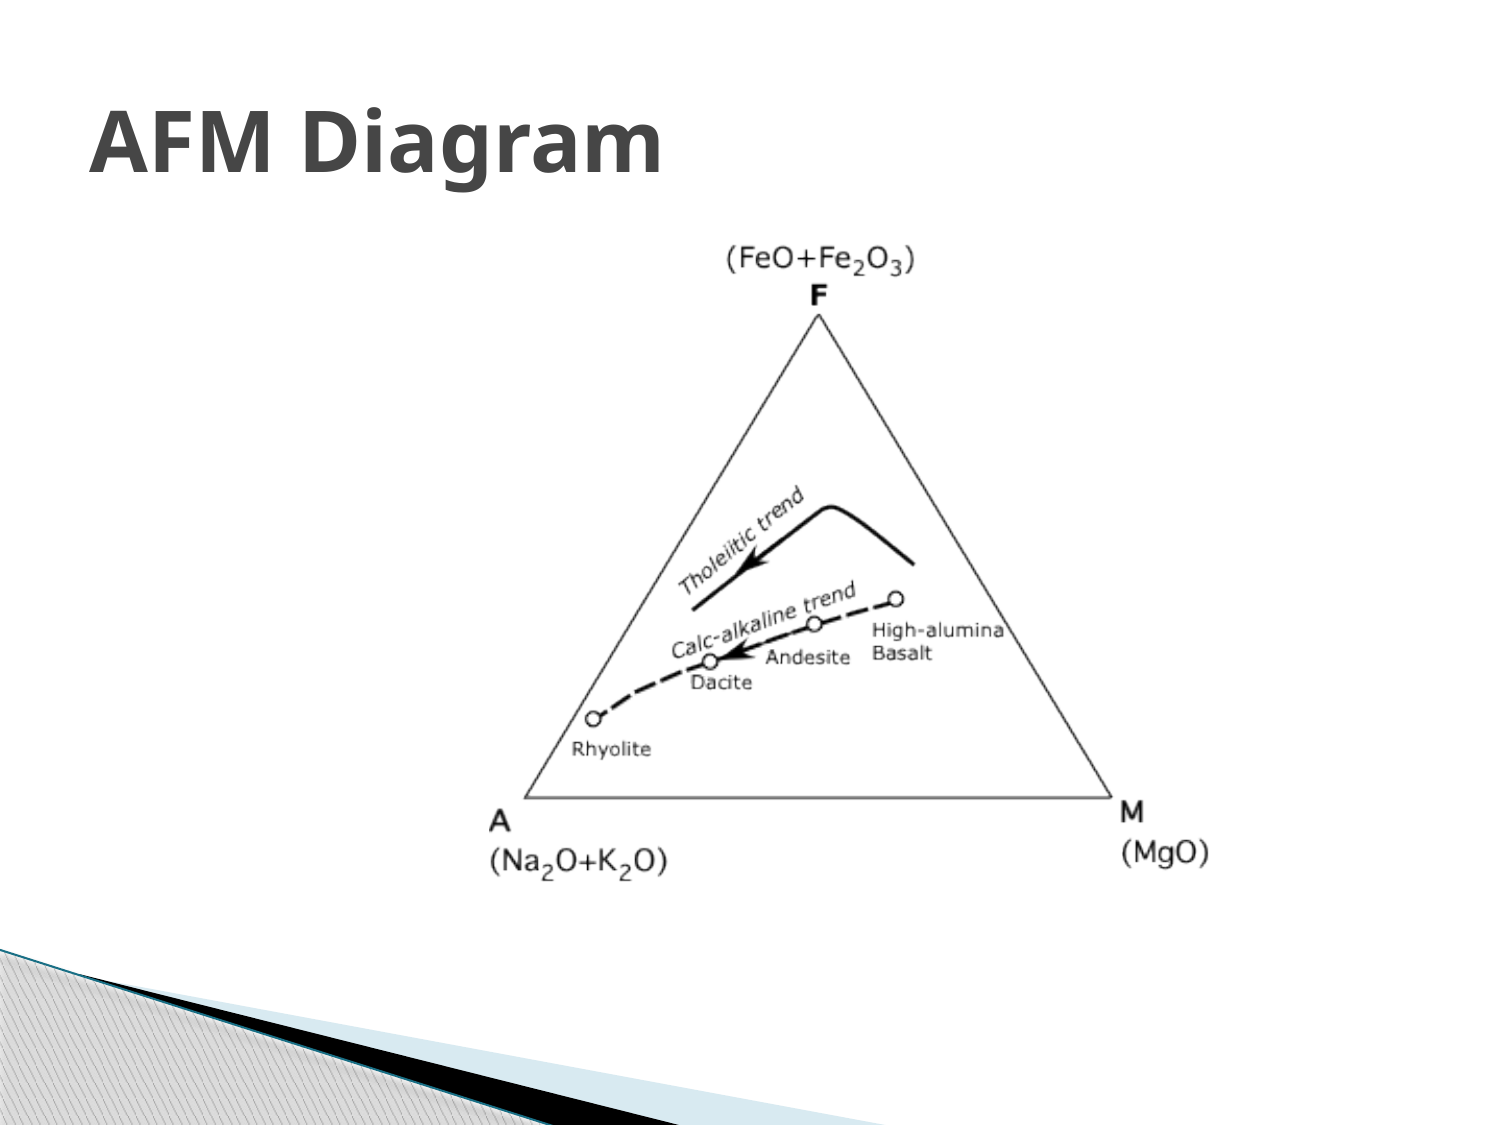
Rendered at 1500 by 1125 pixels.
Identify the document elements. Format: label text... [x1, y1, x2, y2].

title AFM Diagram [75, 45, 1425, 233]
picture [489, 237, 1216, 888]
